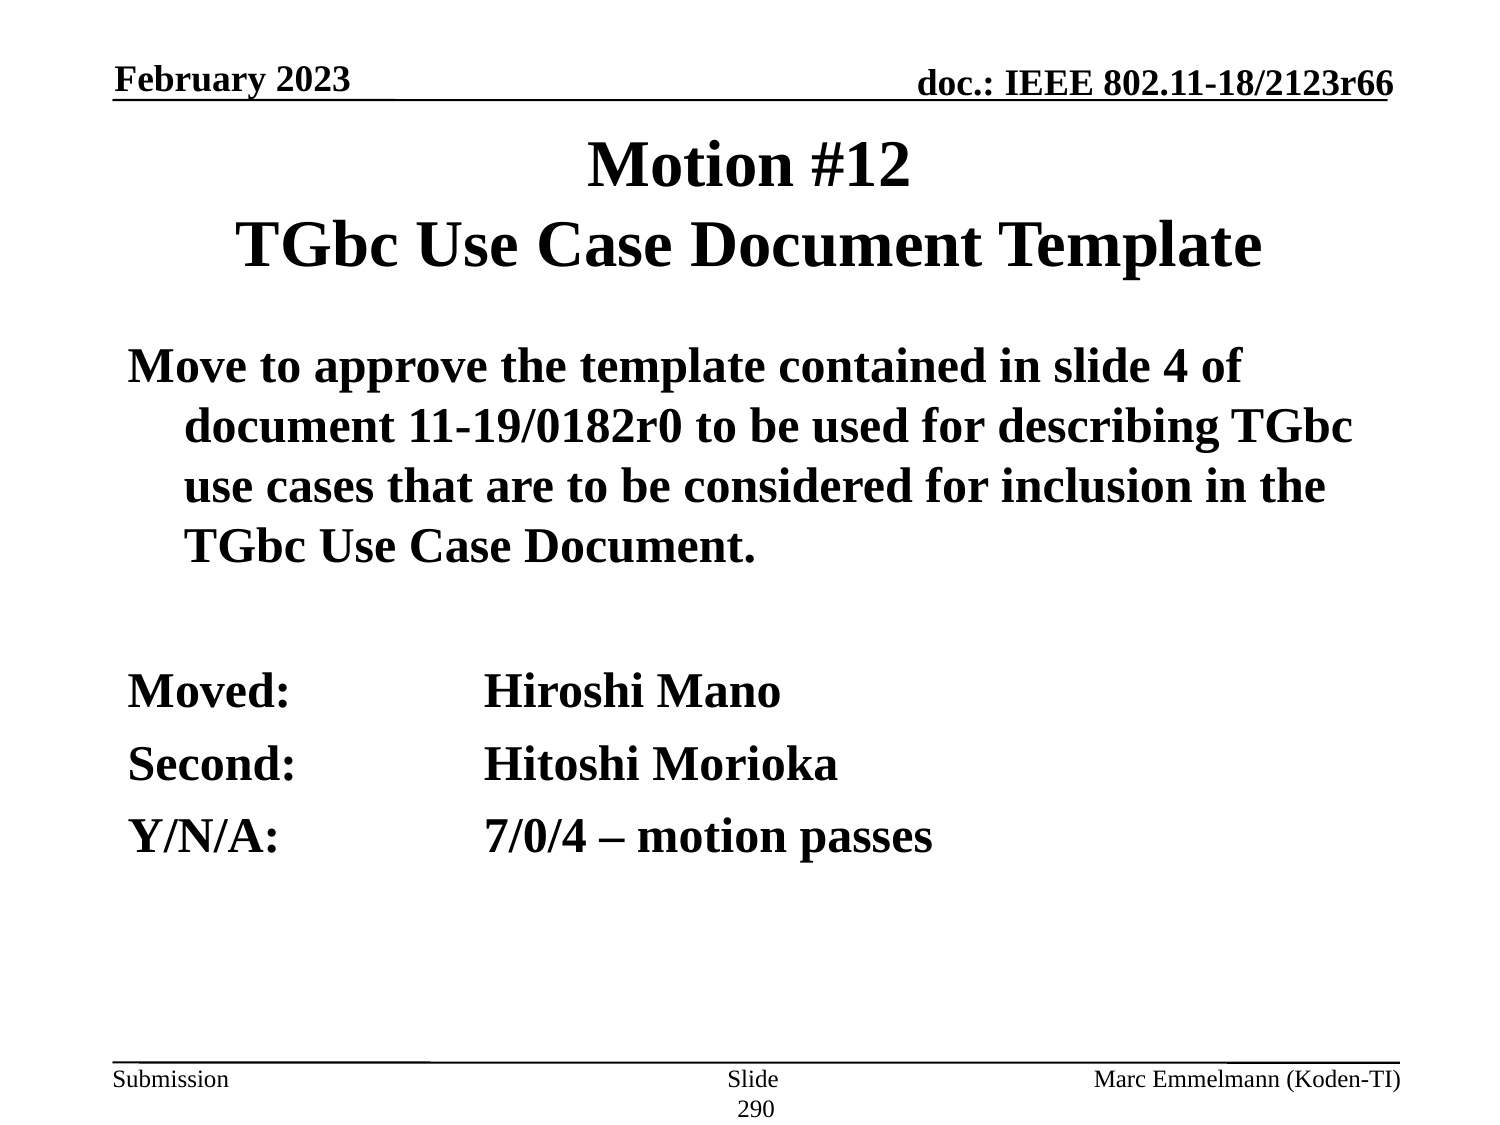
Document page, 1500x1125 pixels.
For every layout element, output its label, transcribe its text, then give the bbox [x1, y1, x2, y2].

list Move to approve the template contained in slide 4 of document 11-19/0182r0 to be used for describing TGbc use cases that are to be considered for inclusion in the TGbc Use Case Document. Moved: Hiroshi Mano Second: Hitoshi Morioka Y/N/A: 7/0/4 – motion passes [112, 324, 1388, 1000]
slide_number Slide 290 [712, 1061, 800, 1123]
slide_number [114, 54, 423, 100]
title Motion #12 TGbc Use Case Document Template [112, 112, 1388, 288]
footer Marc Emmelmann (Koden-TI) [878, 1061, 1402, 1093]
